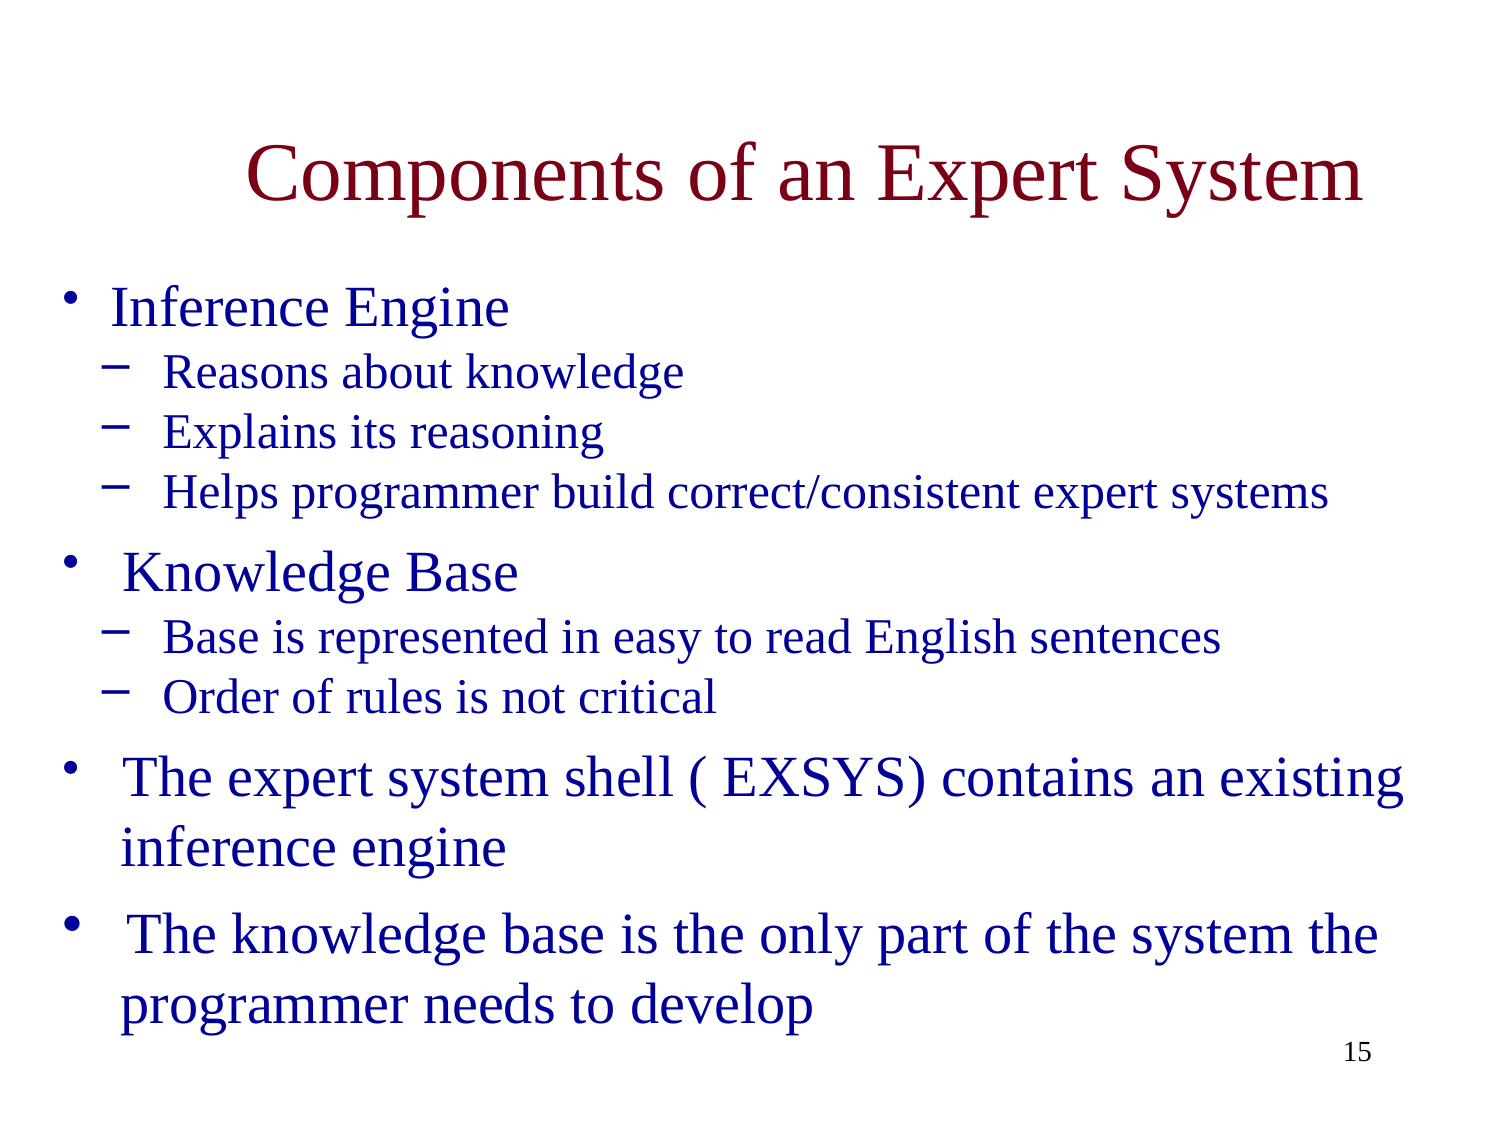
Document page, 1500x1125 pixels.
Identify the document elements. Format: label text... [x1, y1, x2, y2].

title Components of an Expert System [184, 72, 1427, 260]
text_box Inference Engine Reasons about knowledge Explains its reasoning Helps programmer build correct/consistent expert systems Knowledge Base Base is represented in easy to read English sentences Order of rules is not critical The expert system shell ( EXSYS) contains an existing inference engine The knowledge base is the only part of the system the programmer needs to develop [47, 260, 1435, 1043]
slide_number 15 [1074, 1024, 1388, 1101]
